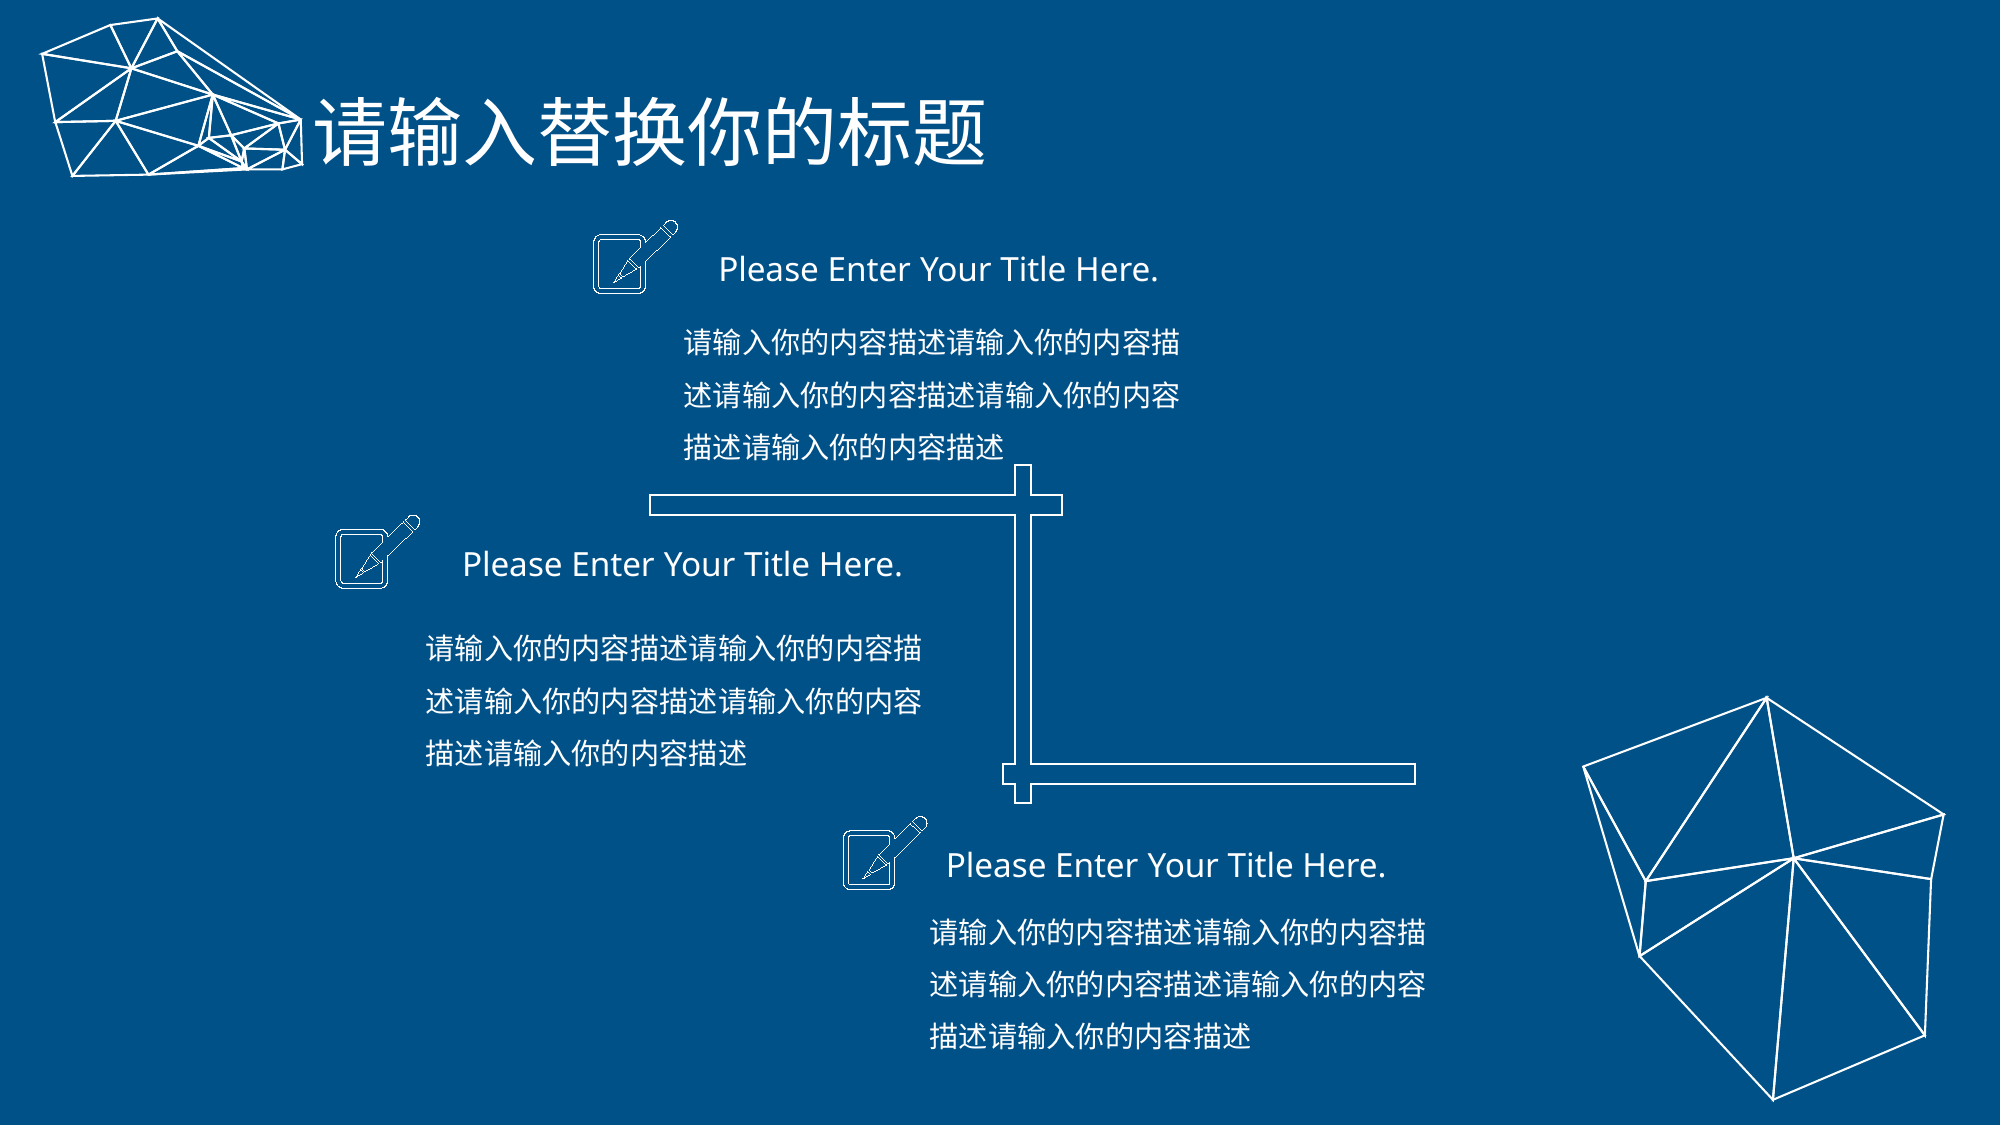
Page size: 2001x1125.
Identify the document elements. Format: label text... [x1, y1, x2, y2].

text_box [663, 220, 678, 235]
text_box 请输入你的内容描述请输入你的内容描述请输入你的内容描述请输入你的内容描述请输入你的内容描述 [840, 889, 1466, 1062]
text_box 请输入你的内容描述请输入你的内容描述请输入你的内容描述请输入你的内容描述请输入你的内容描述 [593, 299, 1220, 472]
text_box [649, 464, 1416, 804]
text_box Please Enter Your Title Here. [931, 832, 1415, 892]
text_box 请输入你的内容描述请输入你的内容描述请输入你的内容描述请输入你的内容描述请输入你的内容描述 [335, 605, 962, 778]
text_box Please Enter Your Title Here. [447, 531, 928, 591]
text_box [593, 227, 671, 294]
text_box 请输入替换你的标题 [297, 78, 1003, 184]
text_box Please Enter Your Title Here. [703, 236, 1220, 296]
text_box [843, 823, 921, 889]
text_box [335, 521, 413, 589]
text_box [405, 515, 420, 530]
text_box [912, 816, 928, 831]
